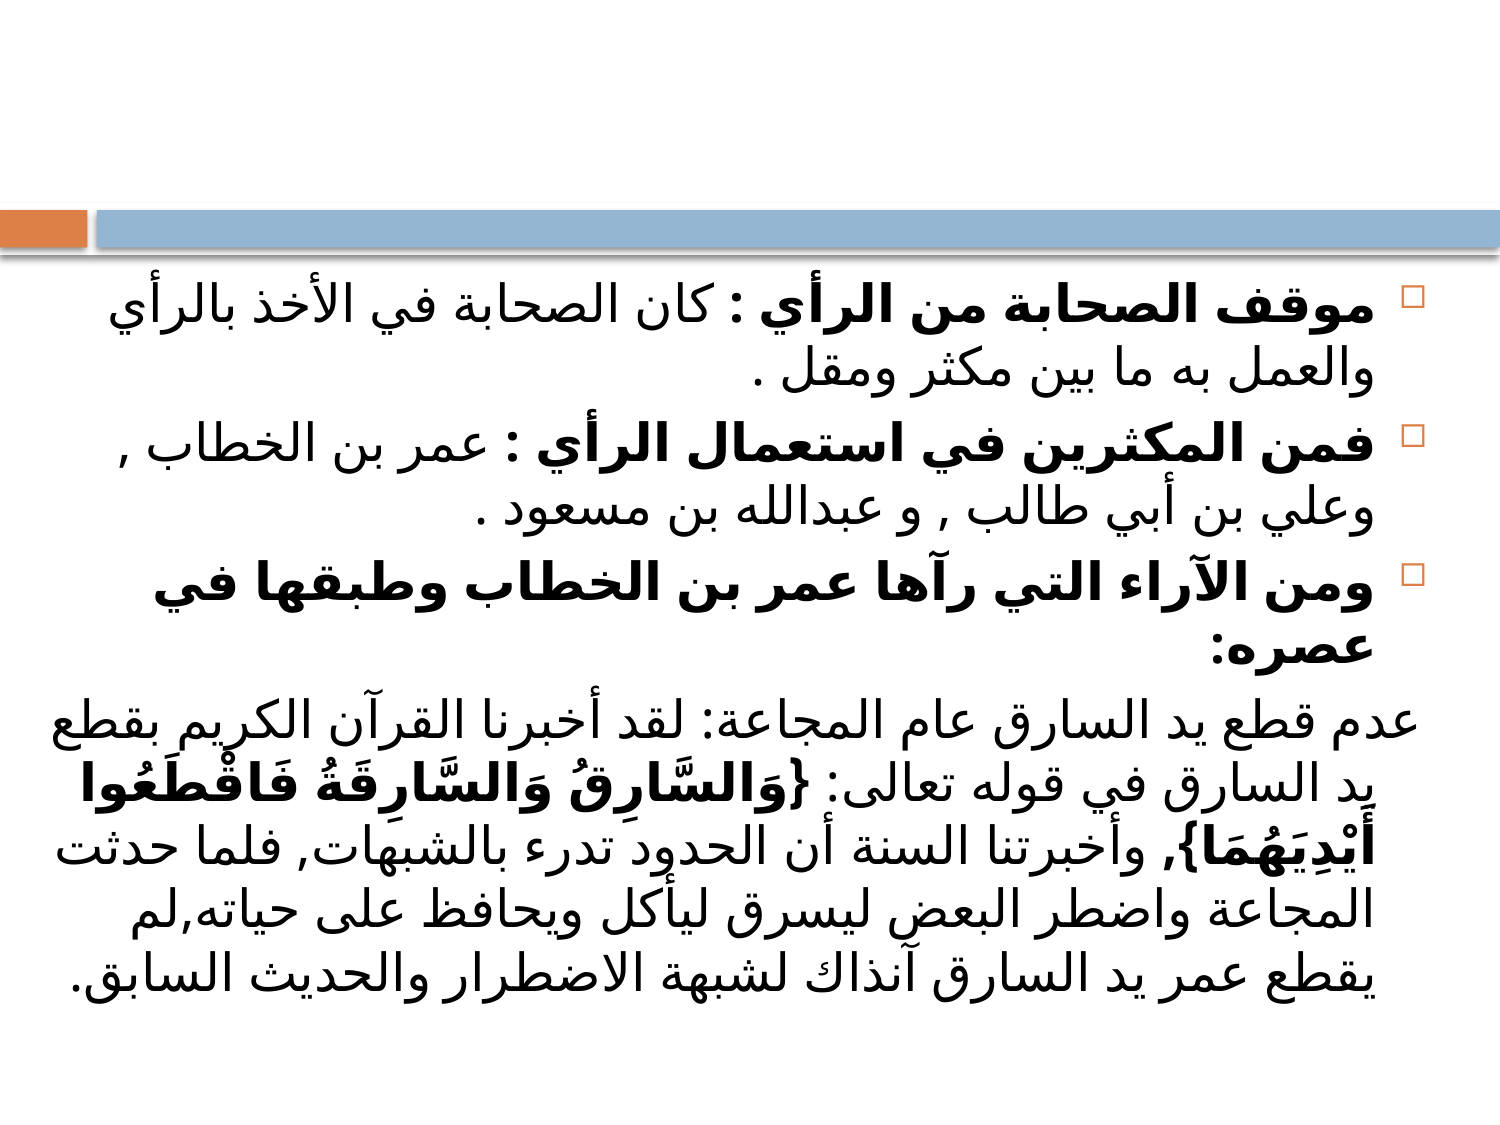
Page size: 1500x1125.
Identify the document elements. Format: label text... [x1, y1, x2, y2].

list موقف الصحابة من الرأي : كان الصحابة في الأخذ بالرأي والعمل به ما بين مكثر ومقل . فمن المكثرين في استعمال الرأي : عمر بن الخطاب , وعلي بن أبي طالب , و عبدالله بن مسعود . ومن الآراء التي رآها عمر بن الخطاب وطبقها في عصره: عدم قطع يد السارق عام المجاعة: لقد أخبرنا القرآن الكريم بقطع يد السارق في قوله تعالى: {وَالسَّارِقُ وَالسَّارِقَةُ فَاقْطَعُوا أَيْدِيَهُمَا}, وأخبرتنا السنة أن الحدود تدرء بالشبهات, فلما حدثت المجاعة واضطر البعض ليسرق ليأكل ويحافظ على حياته,لم يقطع عمر يد السارق آنذاك لشبهة الاضطرار والحديث السابق. [23, 262, 1438, 1067]
